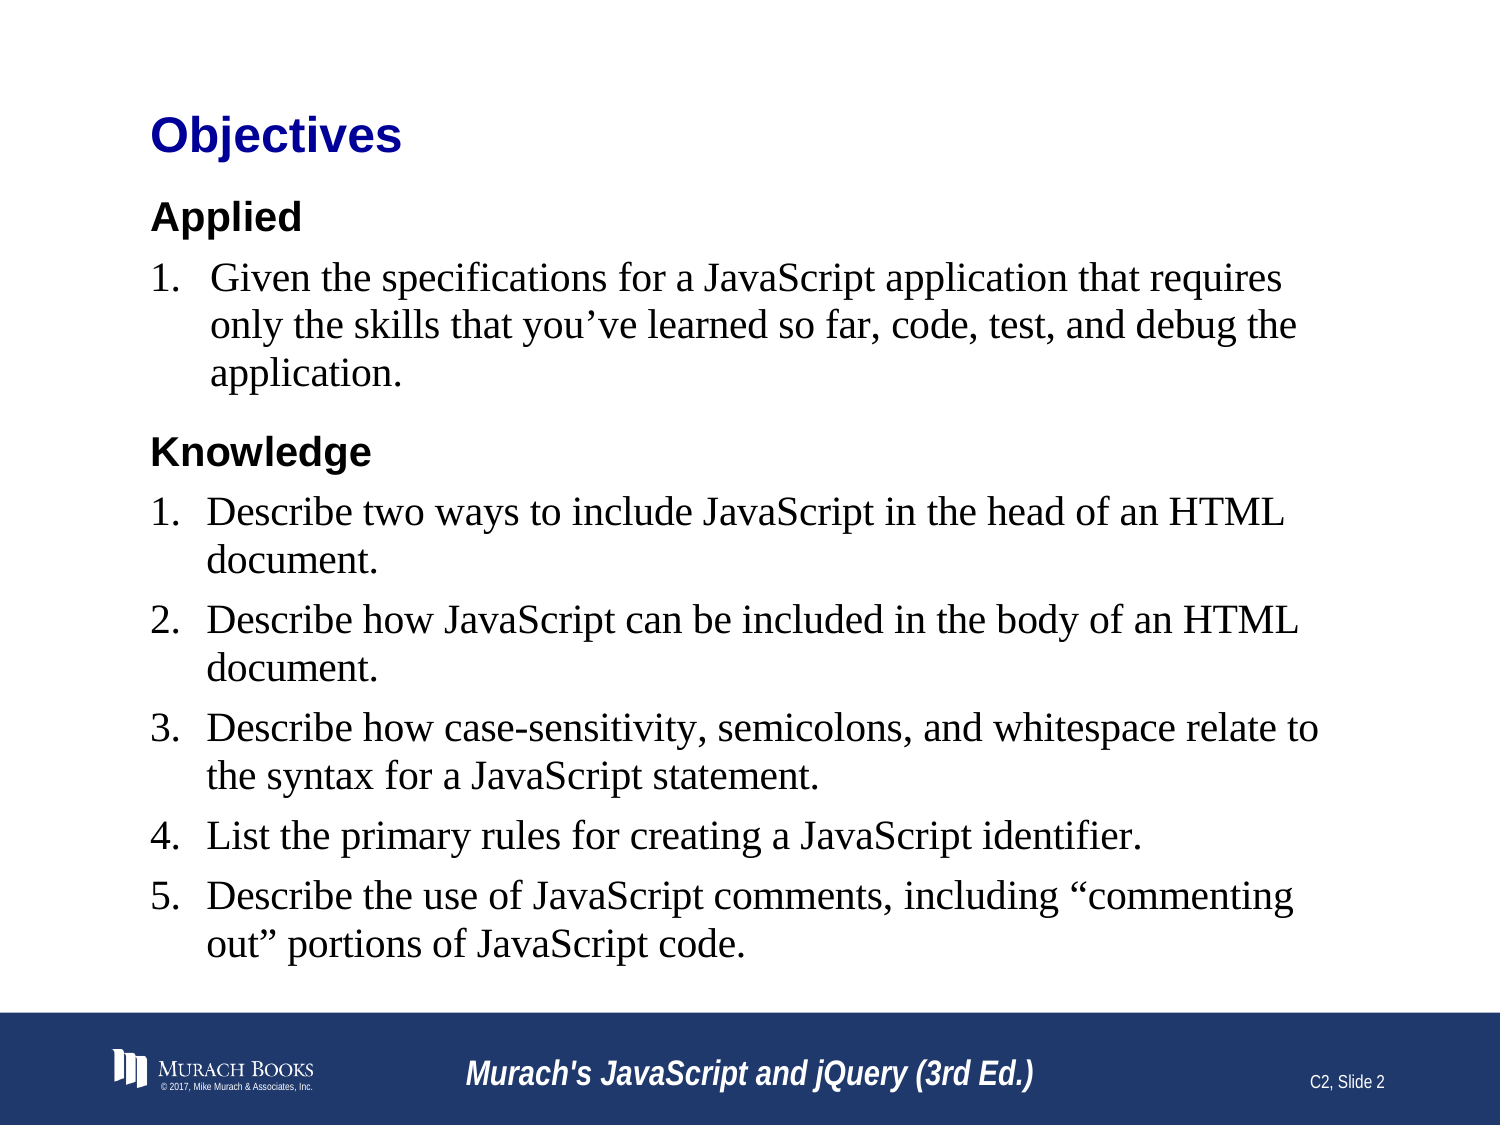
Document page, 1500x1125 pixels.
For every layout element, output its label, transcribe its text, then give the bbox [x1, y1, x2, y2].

slide_number Murach's JavaScript and jQuery (3rd Ed.) [463, 1051, 1050, 1100]
footer © 2017, Mike Murach & Associates, Inc. [12, 1025, 463, 1100]
slide_number C2, Slide 2 [1087, 1025, 1400, 1100]
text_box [149, 161, 1347, 1043]
title Objectives [150, 102, 1350, 164]
